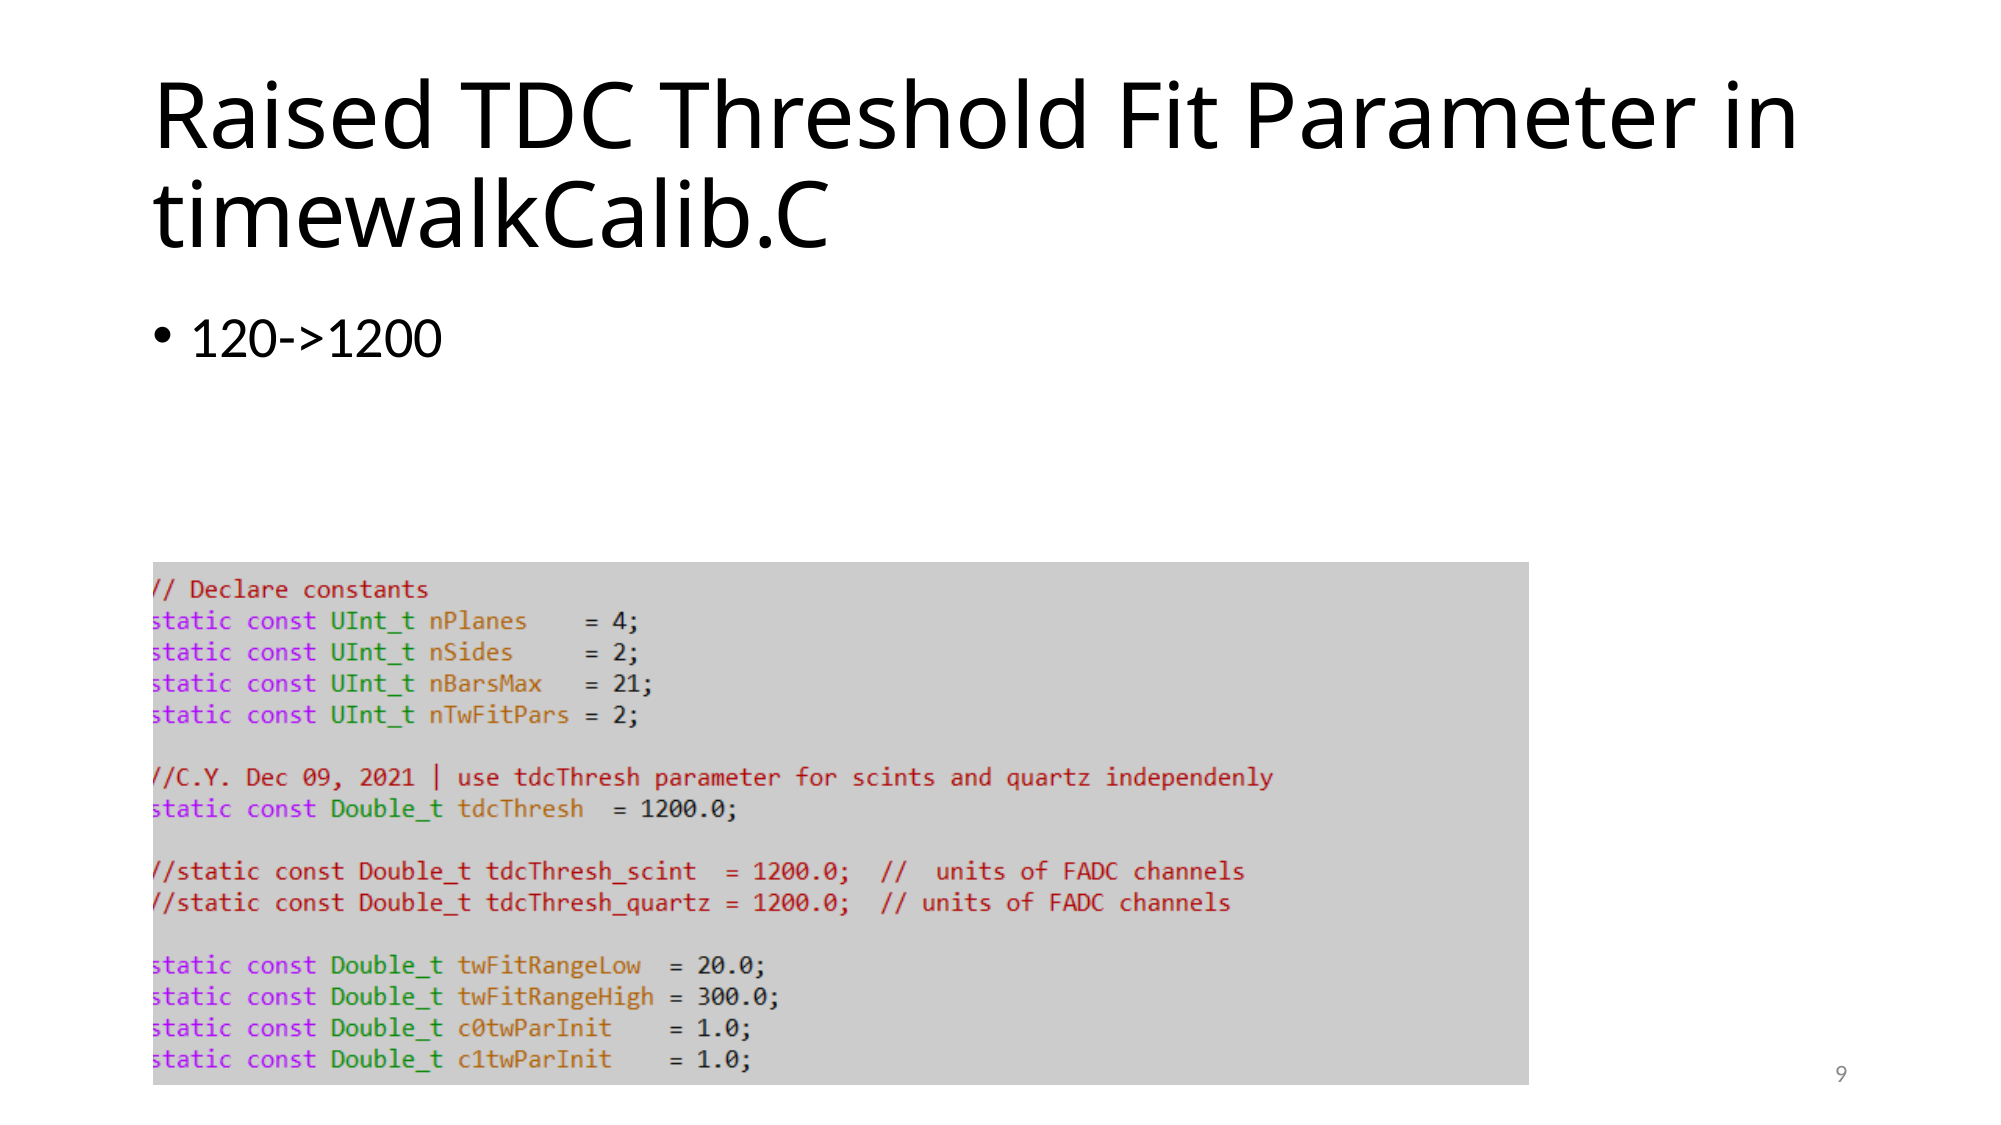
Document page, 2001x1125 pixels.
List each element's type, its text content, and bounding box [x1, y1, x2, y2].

list 120->1200 [137, 299, 1863, 1014]
title Raised TDC Threshold Fit Parameter in timewalkCalib.C [137, 59, 1863, 278]
slide_number 9 [1412, 1042, 1863, 1103]
picture [152, 562, 1529, 1085]
